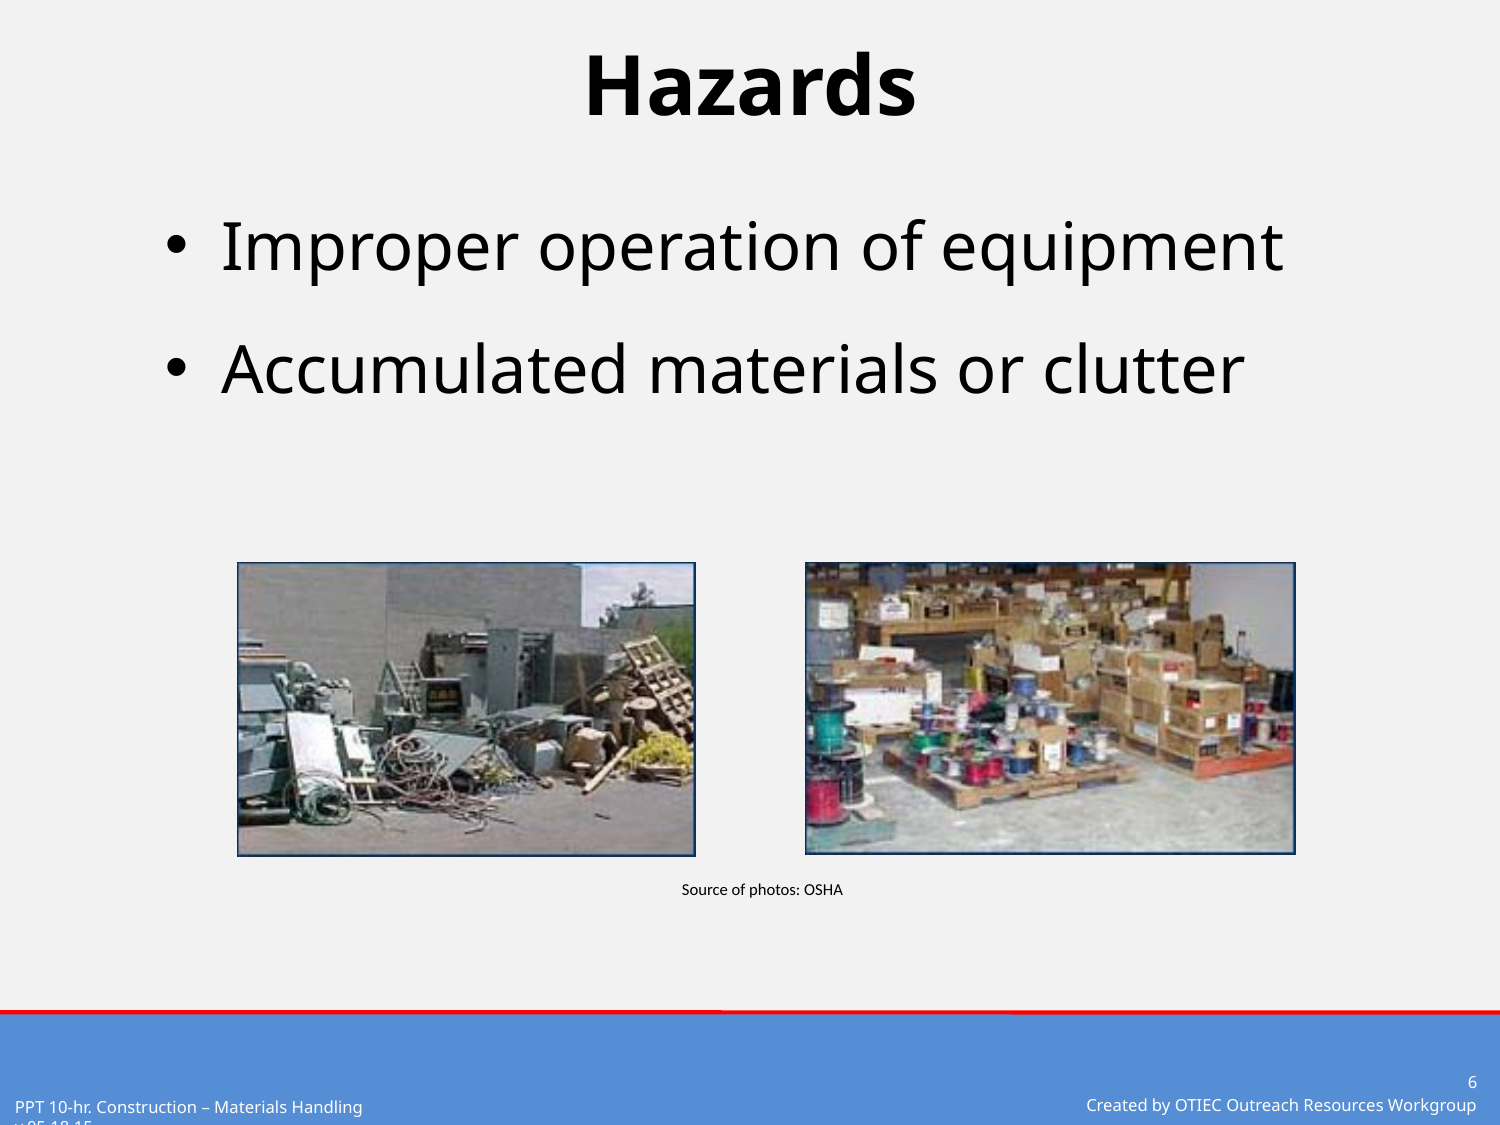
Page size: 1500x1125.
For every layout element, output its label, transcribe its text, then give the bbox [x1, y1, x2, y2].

picture [805, 562, 1296, 855]
title Hazards [75, 24, 1425, 213]
picture [236, 562, 697, 857]
text_box Source of photos: OSHA [525, 871, 925, 907]
list Improper operation of equipment Accumulated materials or clutter [150, 195, 1356, 650]
